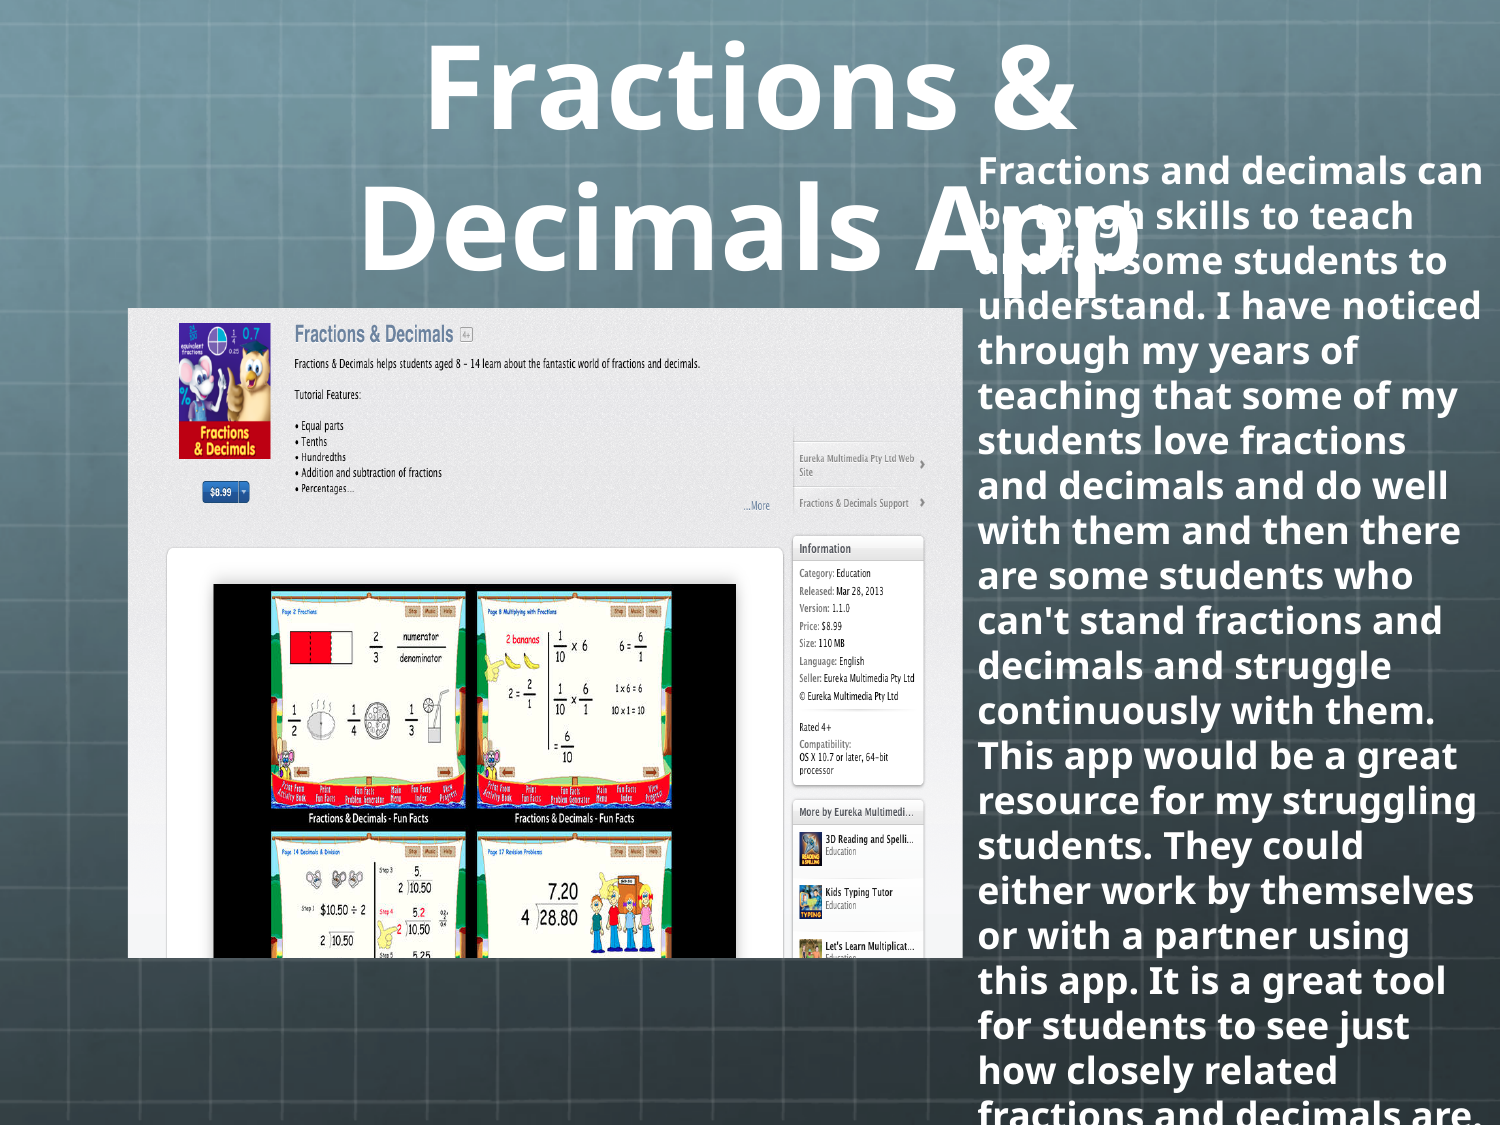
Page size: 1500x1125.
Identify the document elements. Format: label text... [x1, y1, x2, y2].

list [127, 308, 964, 958]
picture [0, 0, 1500, 1125]
text_box Fractions and decimals can be tough skills to teach and for some students to understand. I have noticed through my years of teaching that some of my students love fractions and decimals and do well with them and then there are some students who can't stand fractions and decimals and struggle continuously with them. This app would be a great resource for my struggling students. They could either work by themselves or with a partner using this app. It is a great tool for students to see just how closely related fractions and decimals are. [962, 139, 1500, 1125]
title Fractions & Decimals App [127, 17, 1372, 289]
